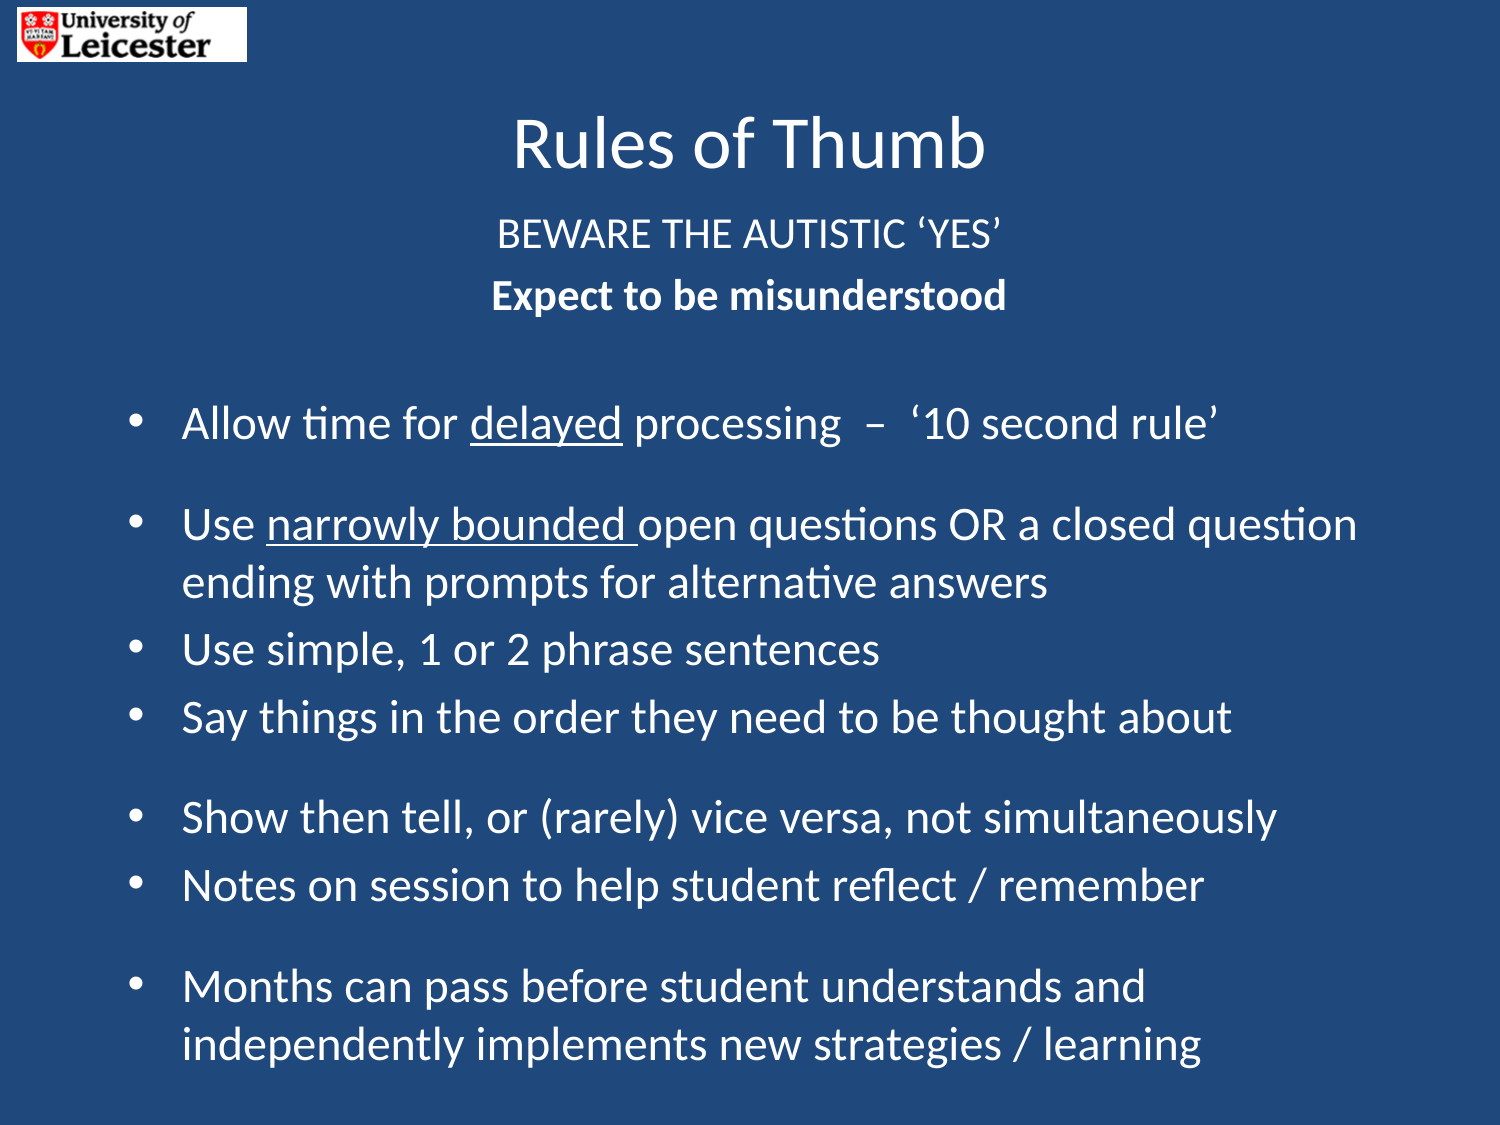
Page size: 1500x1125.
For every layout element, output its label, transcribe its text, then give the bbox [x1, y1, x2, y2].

title Rules of Thumb [75, 45, 1425, 233]
picture [17, 7, 247, 62]
list BEWARE THE AUTISTIC ‘YES’ Expect to be misunderstood Allow time for delayed processing – ‘10 second rule’ Use narrowly bounded open questions OR a closed question ending with prompts for alternative answers Use simple, 1 or 2 phrase sentences Say things in the order they need to be thought about Show then tell, or (rarely) vice versa, not simultaneously Notes on session to help student reflect / remember Months can pass before student understands and independently implements new strategies / learning [112, 196, 1388, 1083]
